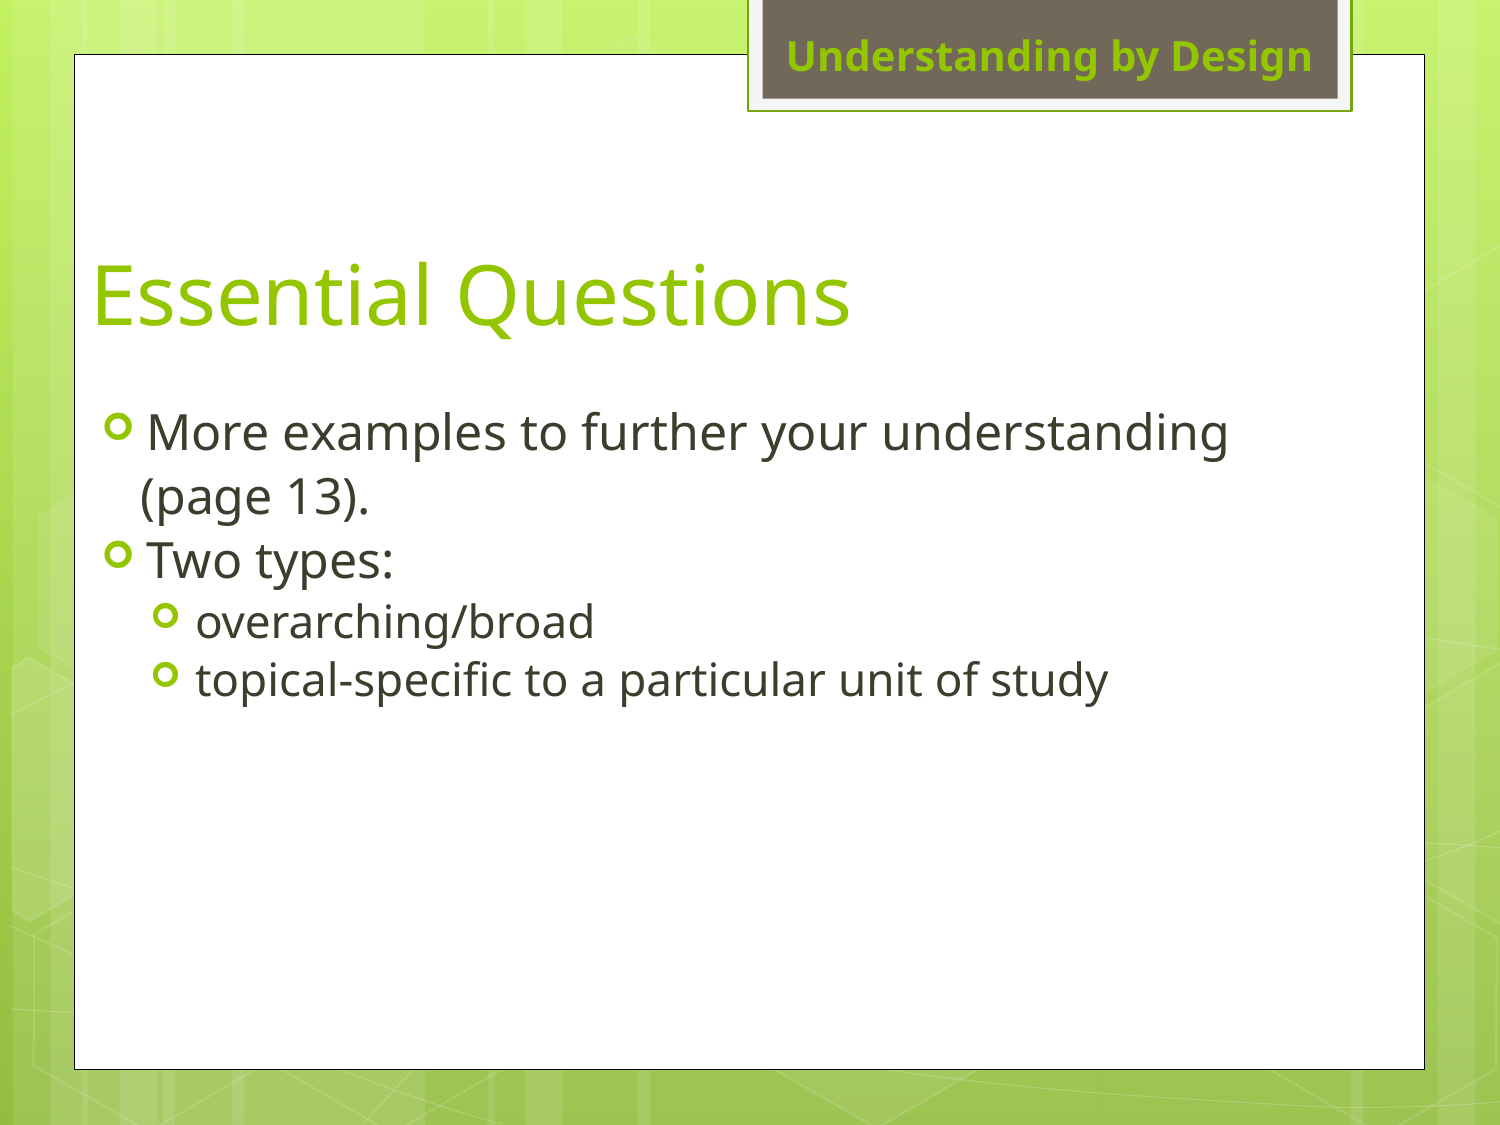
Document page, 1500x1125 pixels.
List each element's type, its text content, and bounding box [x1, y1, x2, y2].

list More examples to further your understanding (page 13). Two types: overarching/broad topical-specific to a particular unit of study [75, 399, 1425, 1050]
title Essential Questions [75, 162, 1228, 350]
